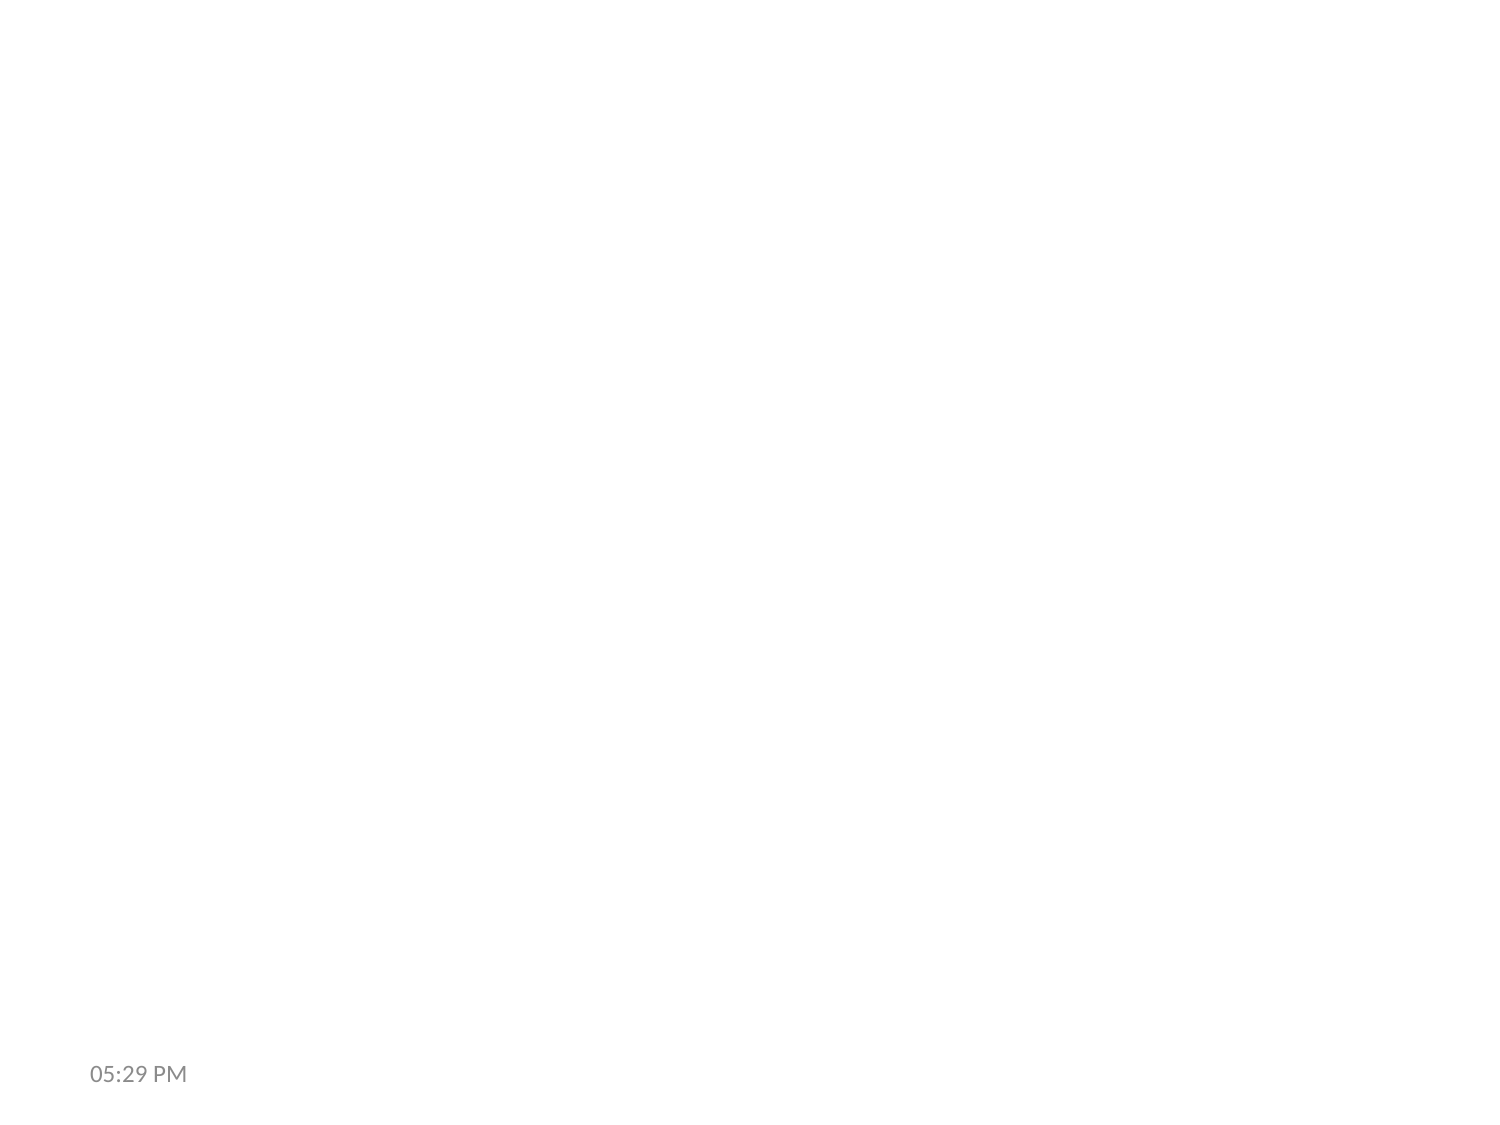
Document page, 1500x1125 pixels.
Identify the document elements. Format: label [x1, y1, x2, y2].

slide_number [75, 1042, 425, 1103]
